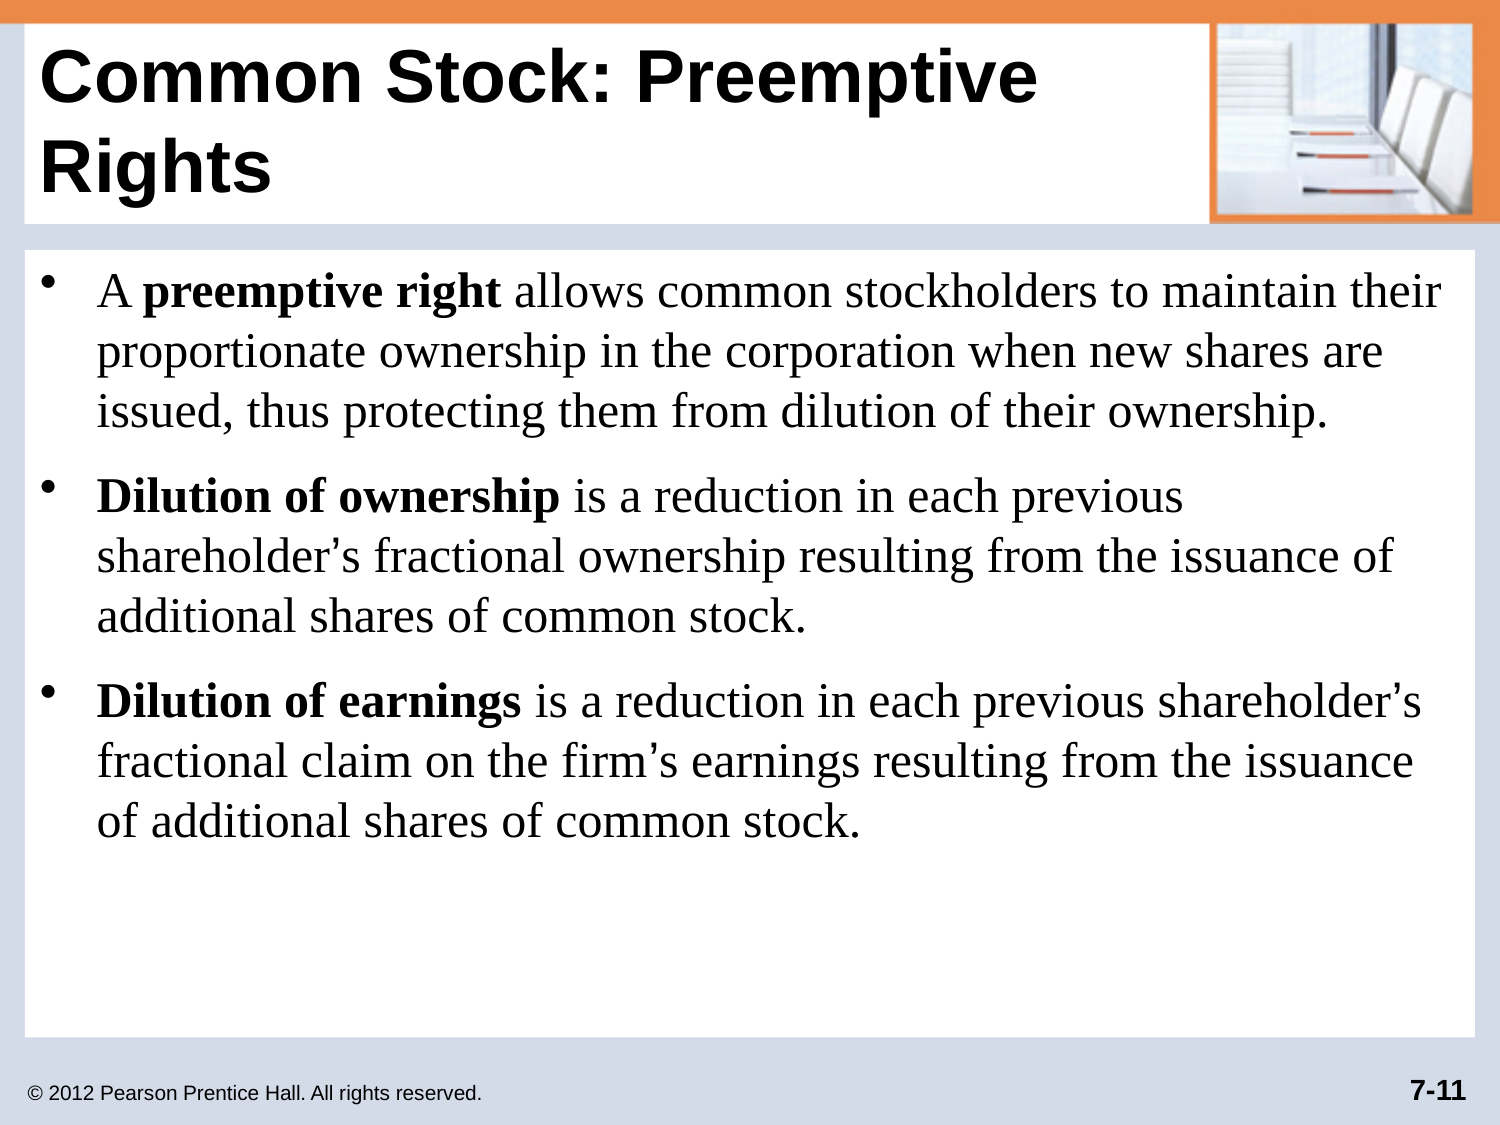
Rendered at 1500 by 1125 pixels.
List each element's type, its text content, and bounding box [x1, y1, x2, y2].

picture [0, 0, 1500, 224]
footer © 2012 Pearson Prentice Hall. All rights reserved. [12, 1037, 938, 1113]
title Common Stock: Preemptive Rights [24, 64, 1201, 171]
slide_number 7-11 [1331, 1038, 1482, 1114]
list A preemptive right allows common stockholders to maintain their proportionate ownership in the corporation when new shares are issued, thus protecting them from dilution of their ownership. Dilution of ownership is a reduction in each previous shareholder’s fractional ownership resulting from the issuance of additional shares of common stock. Dilution of earnings is a reduction in each previous shareholder’s fractional claim on the firm’s earnings resulting from the issuance of additional shares of common stock. [24, 249, 1476, 1013]
